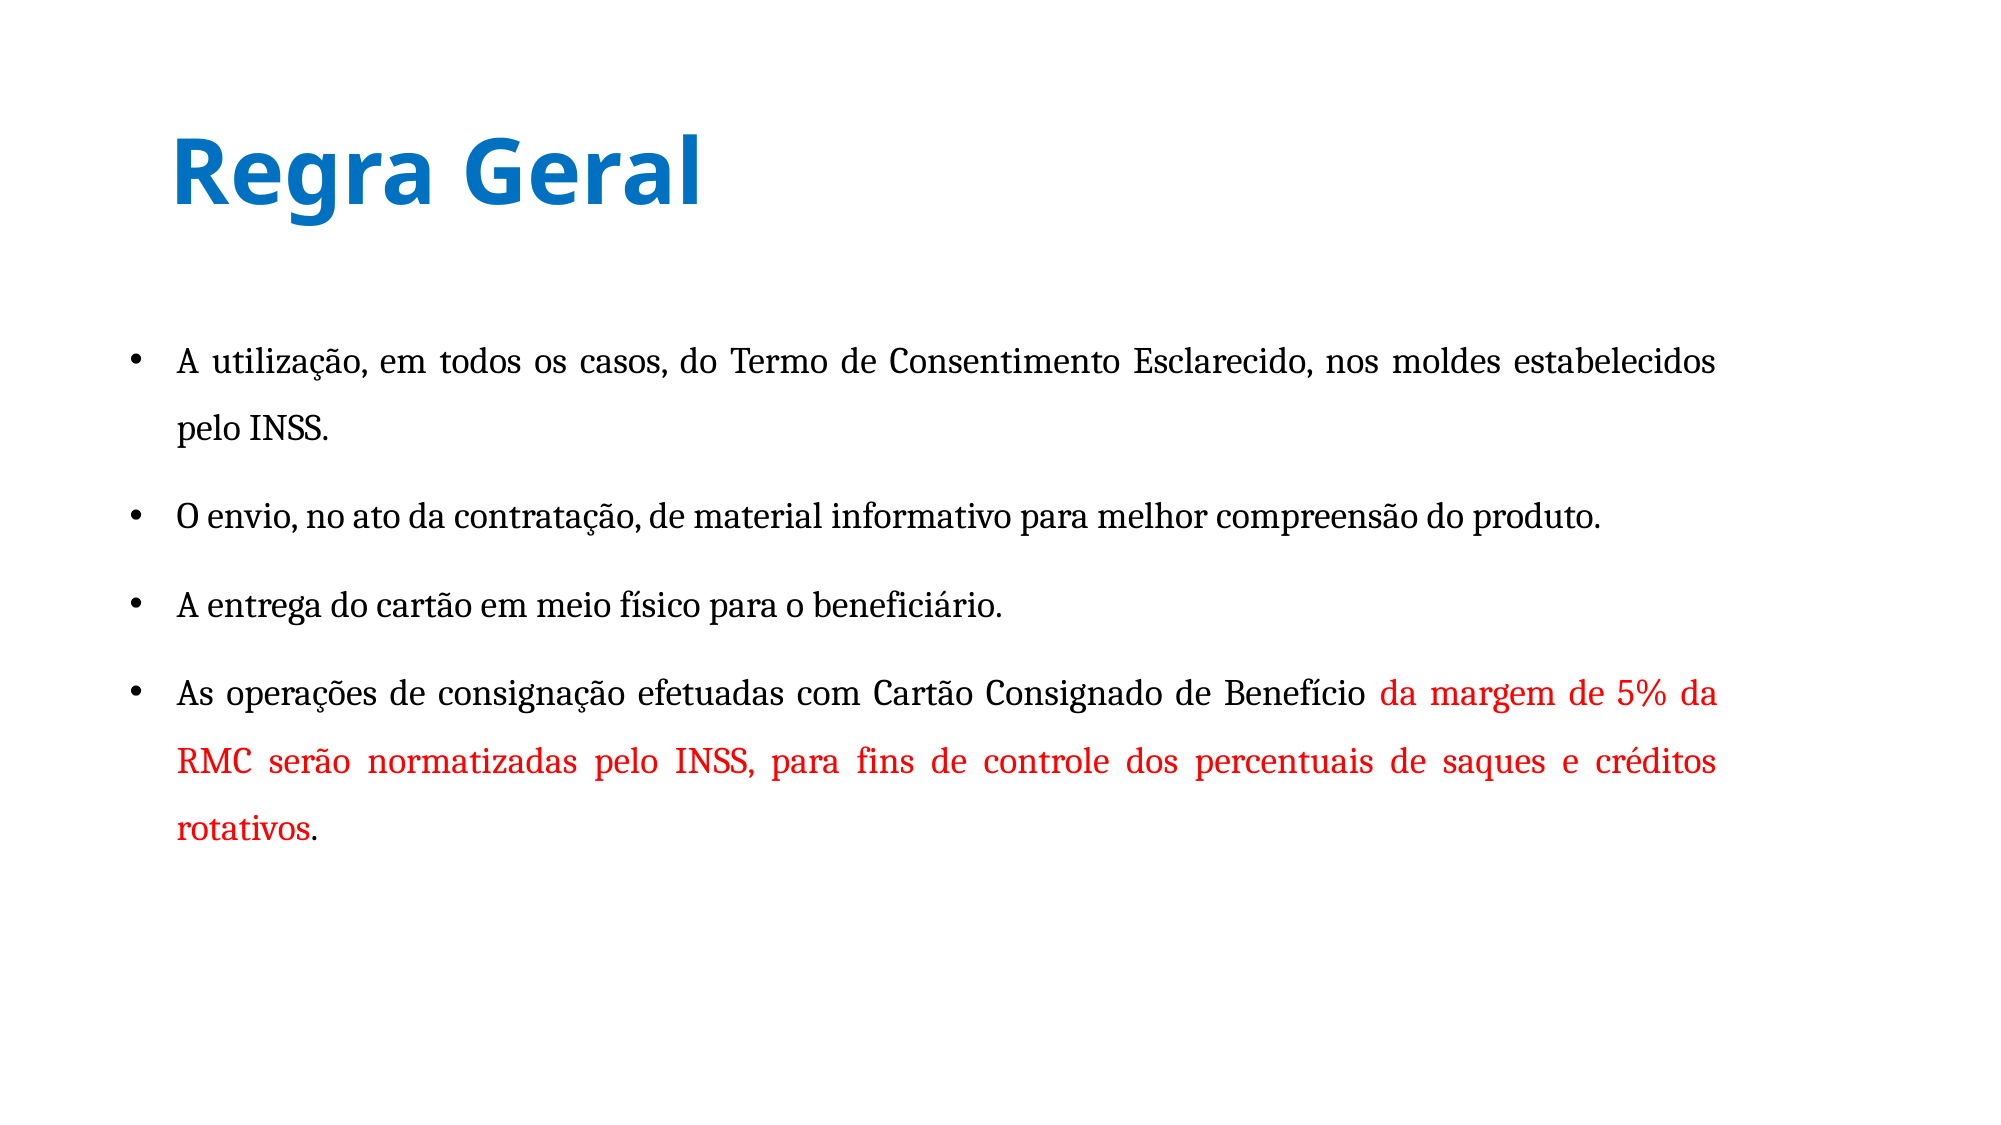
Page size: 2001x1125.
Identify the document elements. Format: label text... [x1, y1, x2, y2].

list A utilização, em todos os casos, do Termo de Consentimento Esclarecido, nos moldes estabelecidos pelo INSS. O envio, no ato da contratação, de material informativo para melhor compreensão do produto. A entrega do cartão em meio físico para o beneficiário. As operações de consignação efetuadas com Cartão Consignado de Benefício da margem de 5% da RMC serão normatizadas pelo INSS, para fins de controle dos percentuais de saques e créditos rotativos. [114, 305, 1734, 939]
text_box Regra Geral [154, 94, 1694, 256]
